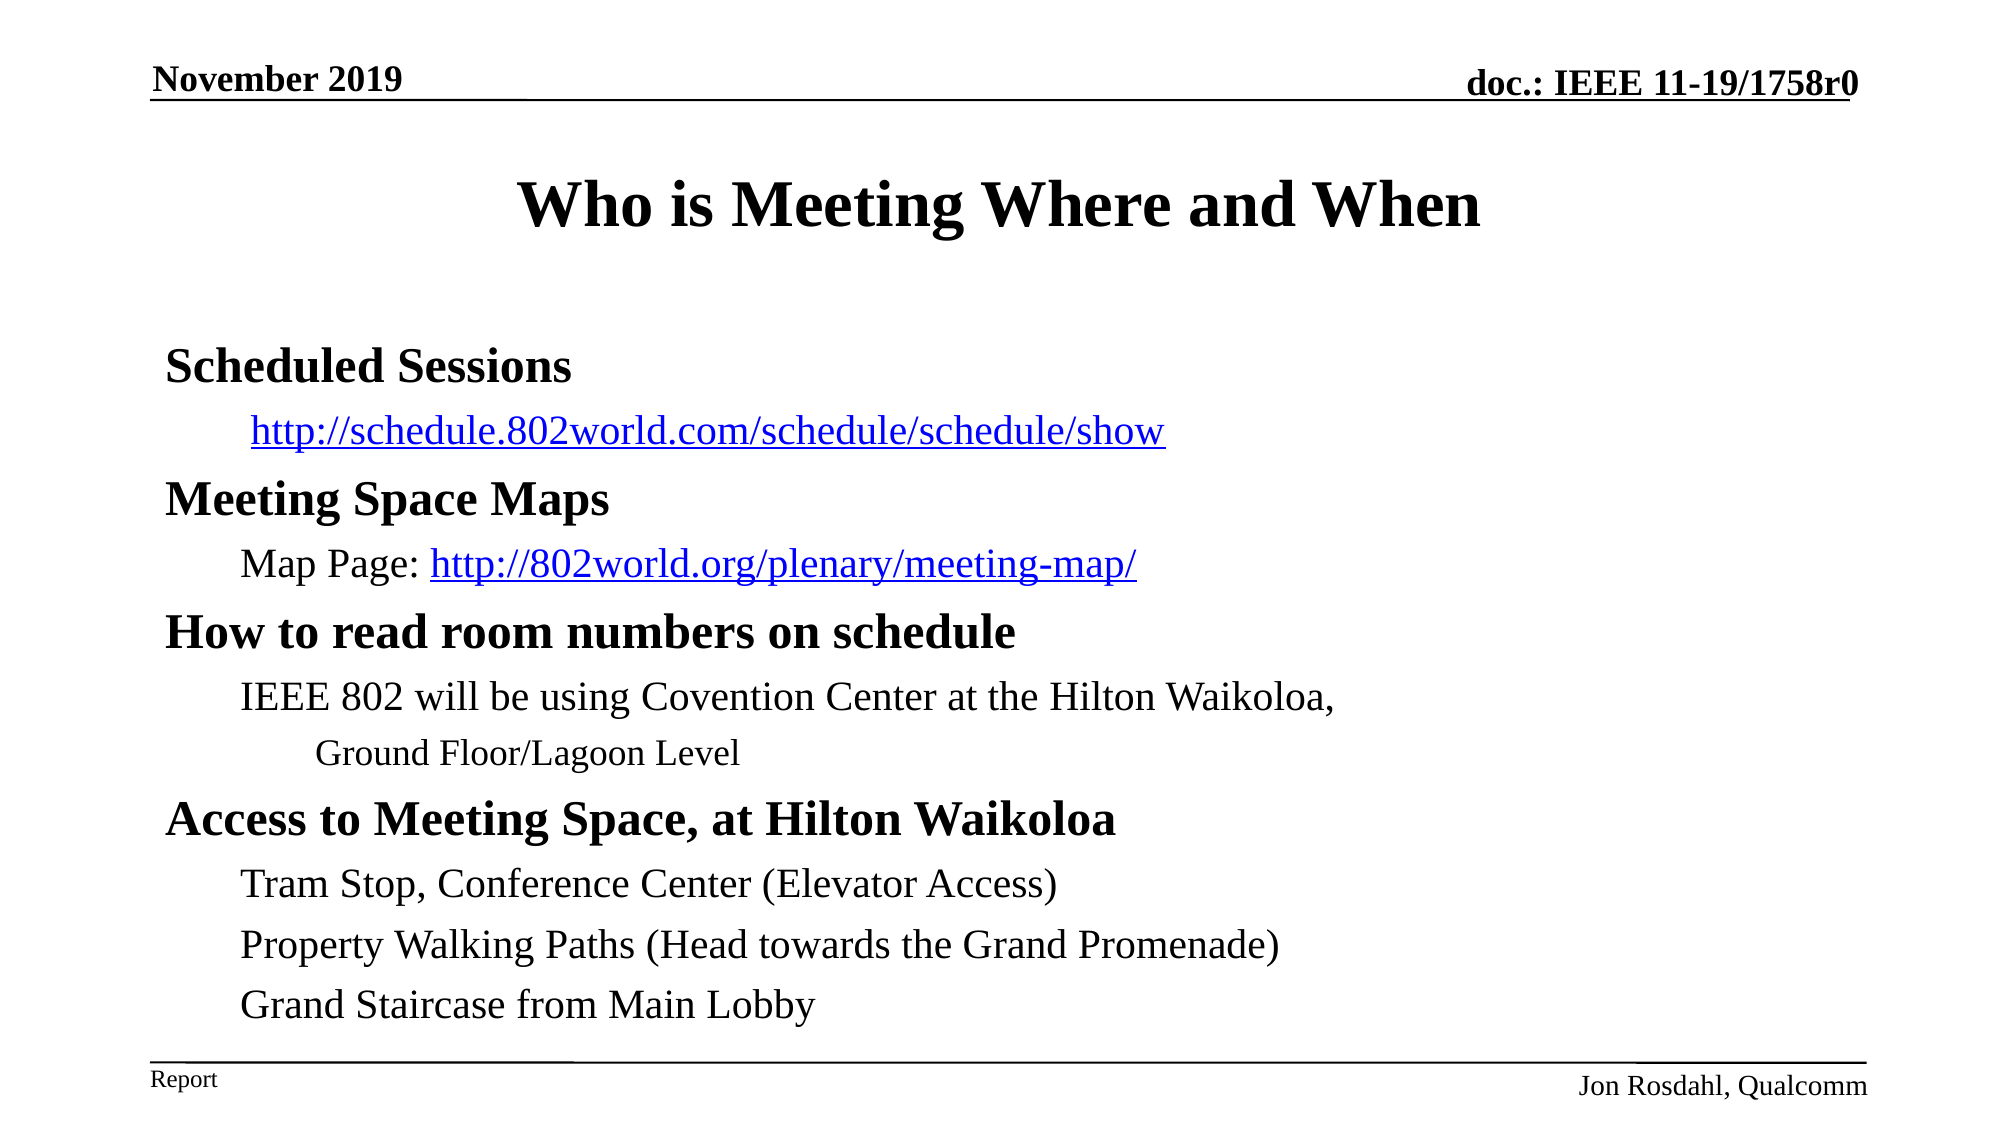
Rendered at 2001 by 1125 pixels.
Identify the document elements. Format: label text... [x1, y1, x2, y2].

title Who is Meeting Where and When [149, 112, 1850, 288]
footer Jon Rosdahl, Qualcomm [1531, 1066, 1869, 1108]
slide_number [152, 54, 563, 100]
list Scheduled Sessions http://schedule.802world.com/schedule/schedule/show Meeting Space Maps Map Page: http://802world.org/plenary/meeting-map/ How to read room numbers on schedule IEEE 802 will be using Covention Center at the Hilton Waikoloa, Ground Floor/Lagoon Level Access to Meeting Space, at Hilton Waikoloa Tram Stop, Conference Center (Elevator Access) Property Walking Paths (Head towards the Grand Promenade) Grand Staircase from Main Lobby [149, 324, 1850, 1000]
